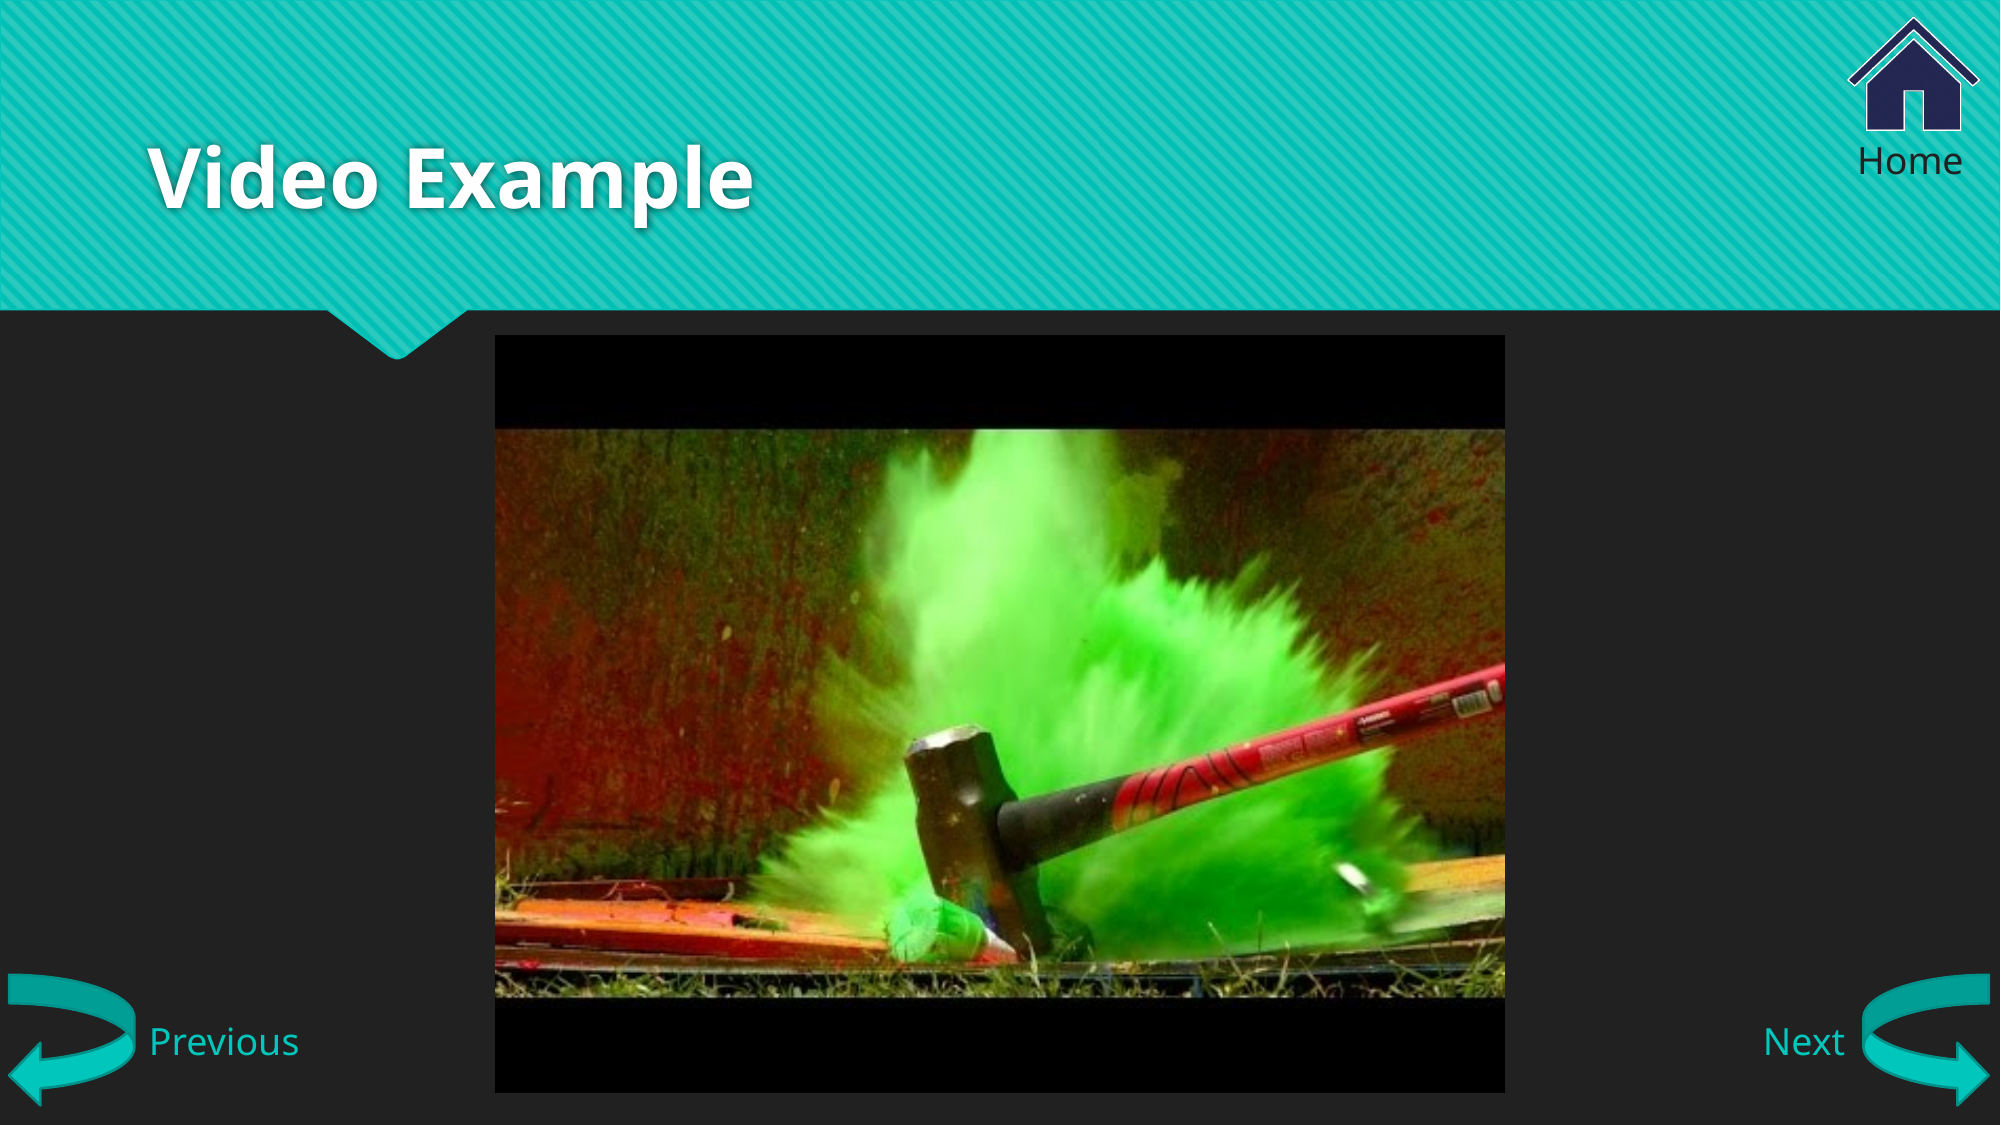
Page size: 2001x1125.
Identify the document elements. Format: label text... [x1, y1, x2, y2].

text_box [493, 334, 1506, 1094]
picture [1838, 0, 1989, 149]
title Video Example [132, 73, 1868, 233]
text_box Home [1842, 149, 1985, 190]
text_box Previous [134, 1010, 322, 1071]
text_box [1864, 973, 1991, 1107]
text_box [7, 973, 134, 1107]
text_box Next [1748, 1010, 1864, 1071]
